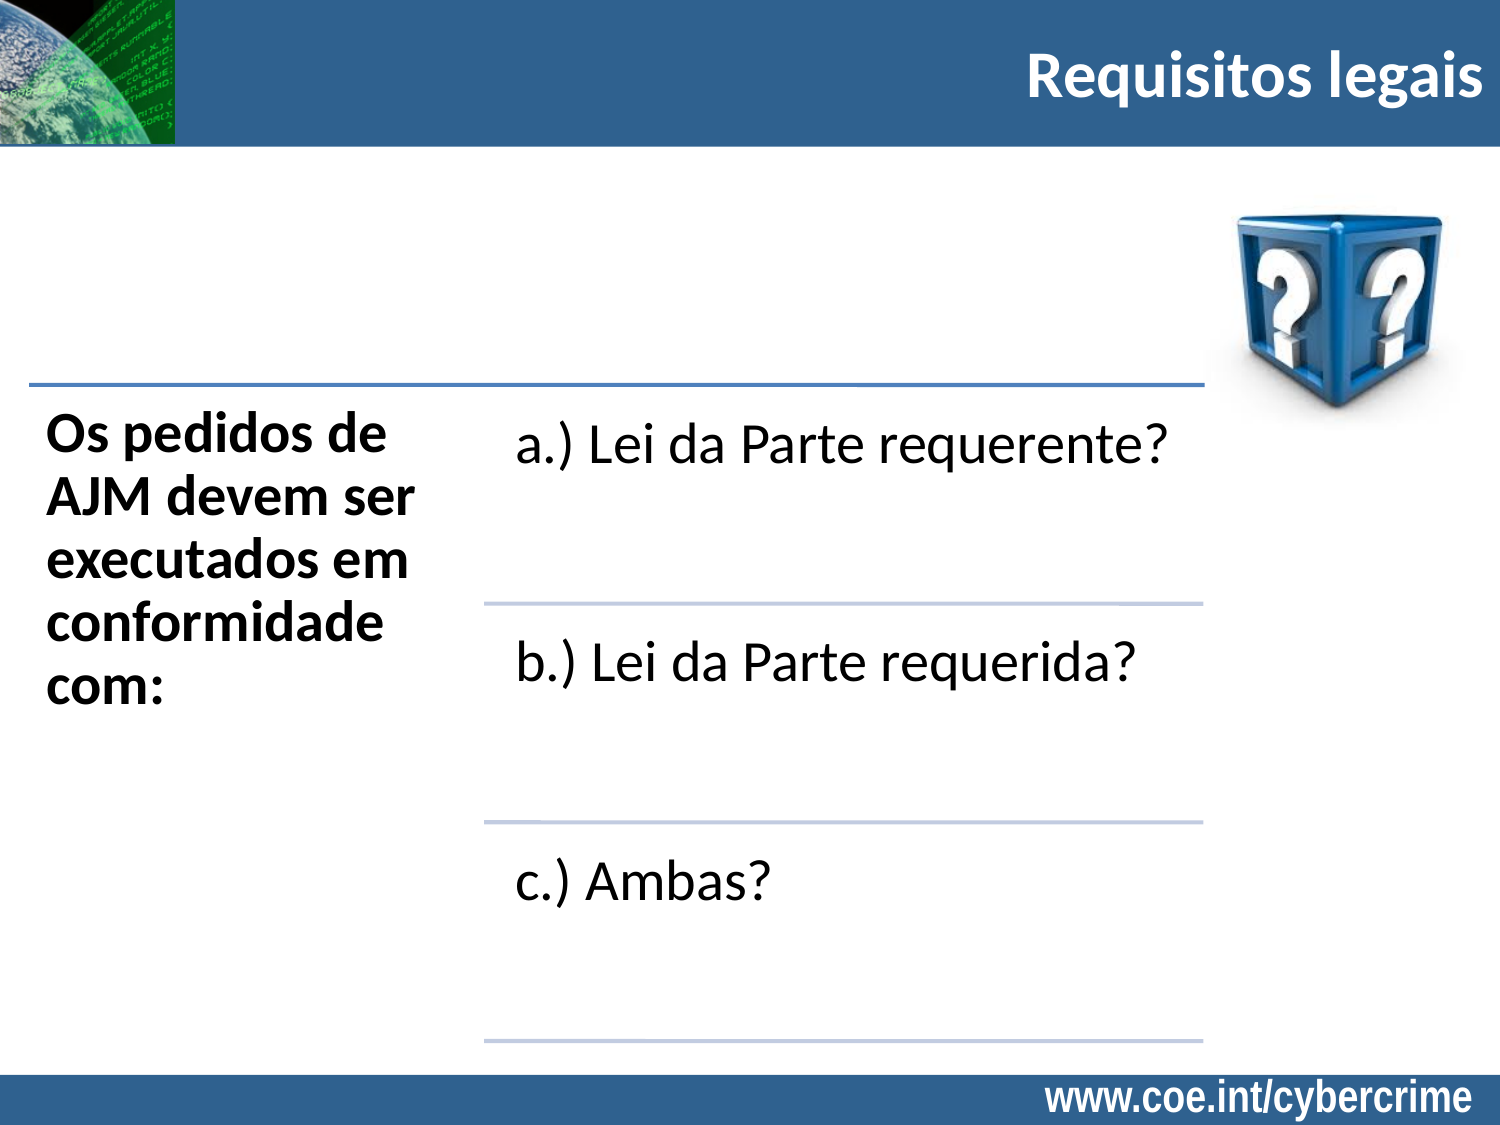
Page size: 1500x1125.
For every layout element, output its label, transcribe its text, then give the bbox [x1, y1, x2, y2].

text_box www.coe.int/cybercrime [1030, 1059, 1500, 1125]
picture [1189, 154, 1481, 445]
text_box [28, 384, 1205, 1052]
picture [0, 0, 175, 144]
text_box Requisitos legais [177, 0, 1500, 149]
text_box [0, 1073, 1030, 1125]
